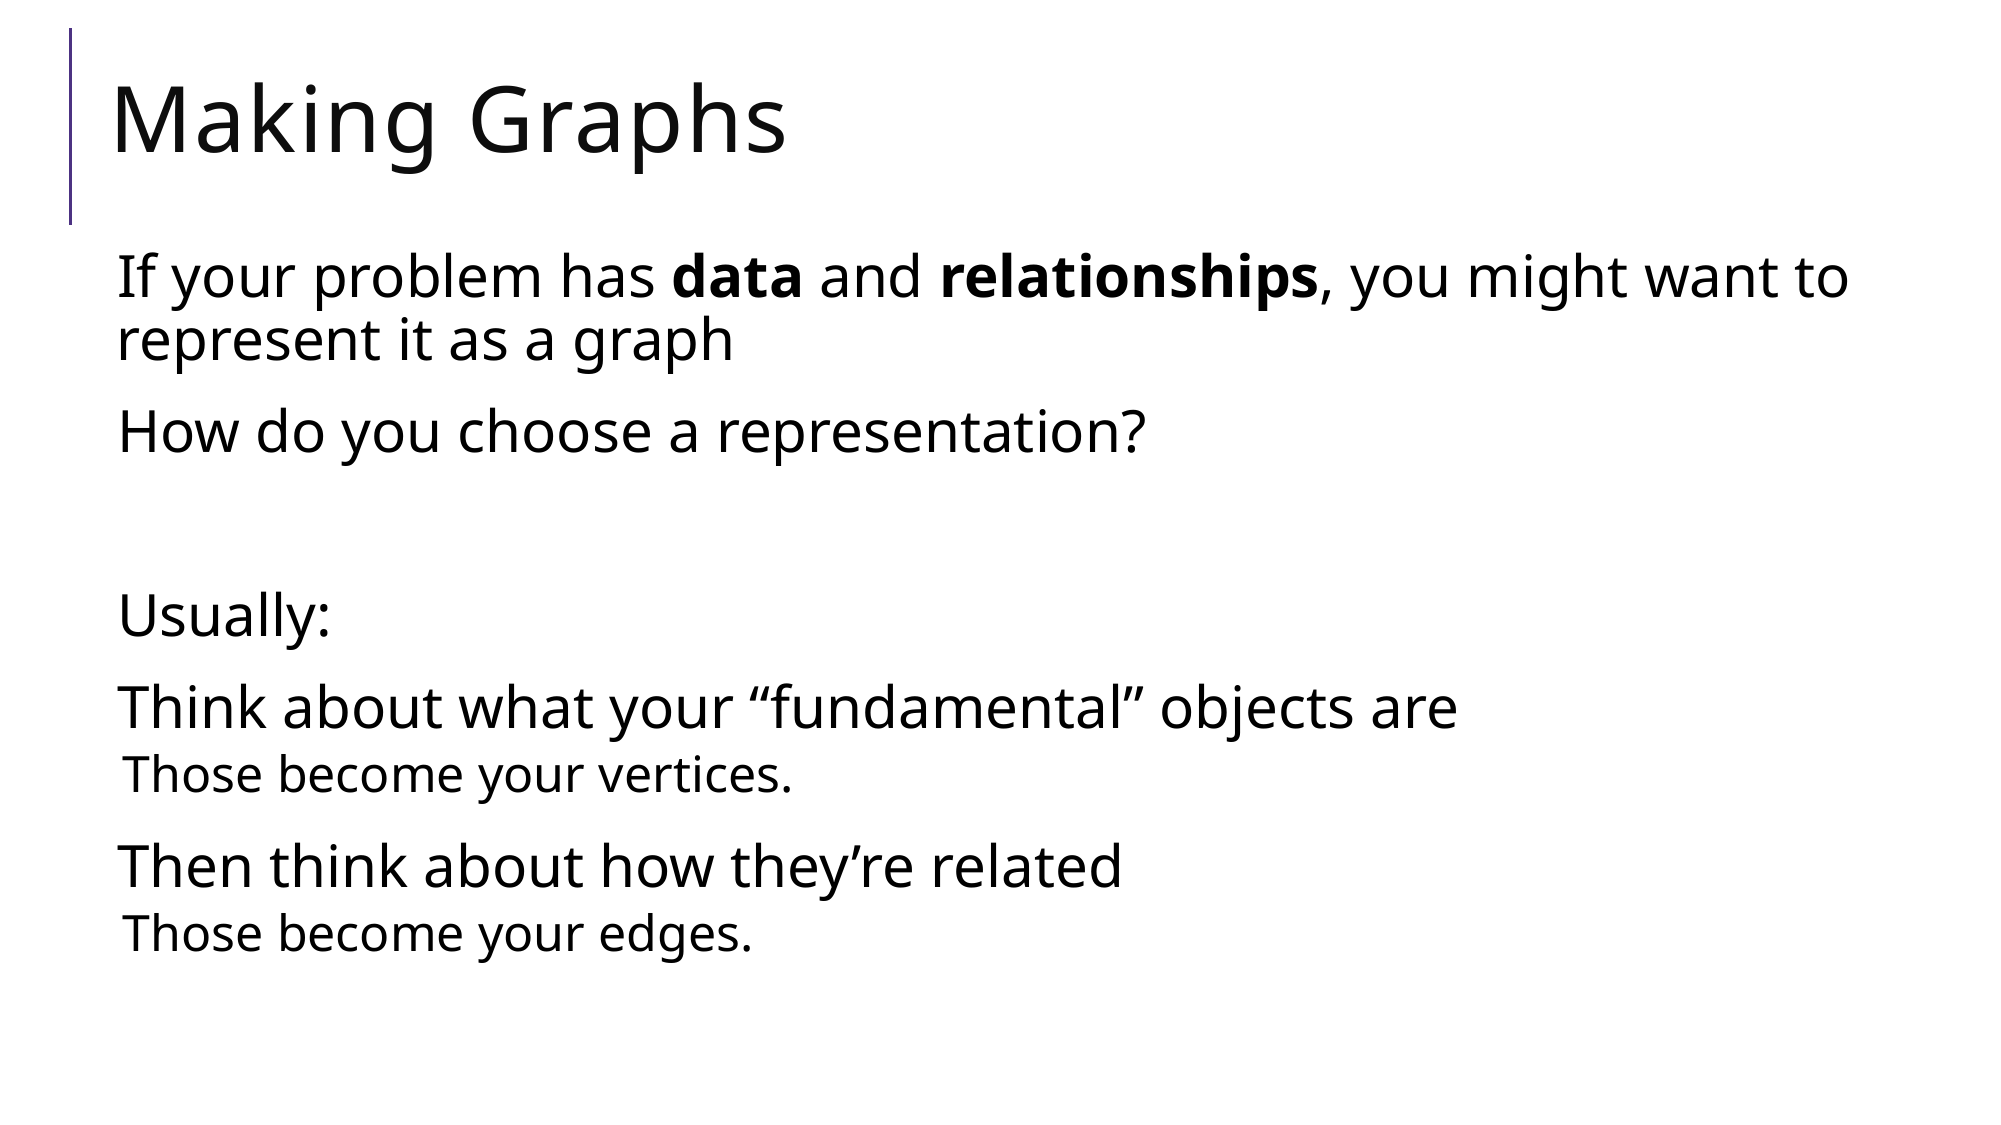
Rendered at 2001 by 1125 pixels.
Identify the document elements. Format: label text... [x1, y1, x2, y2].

list If your problem has data and relationships, you might want to represent it as a graph How do you choose a representation? Usually: Think about what your “fundamental” objects are Those become your vertices. Then think about how they’re related Those become your edges. [94, 240, 1930, 1035]
title Making Graphs [94, 43, 1930, 210]
